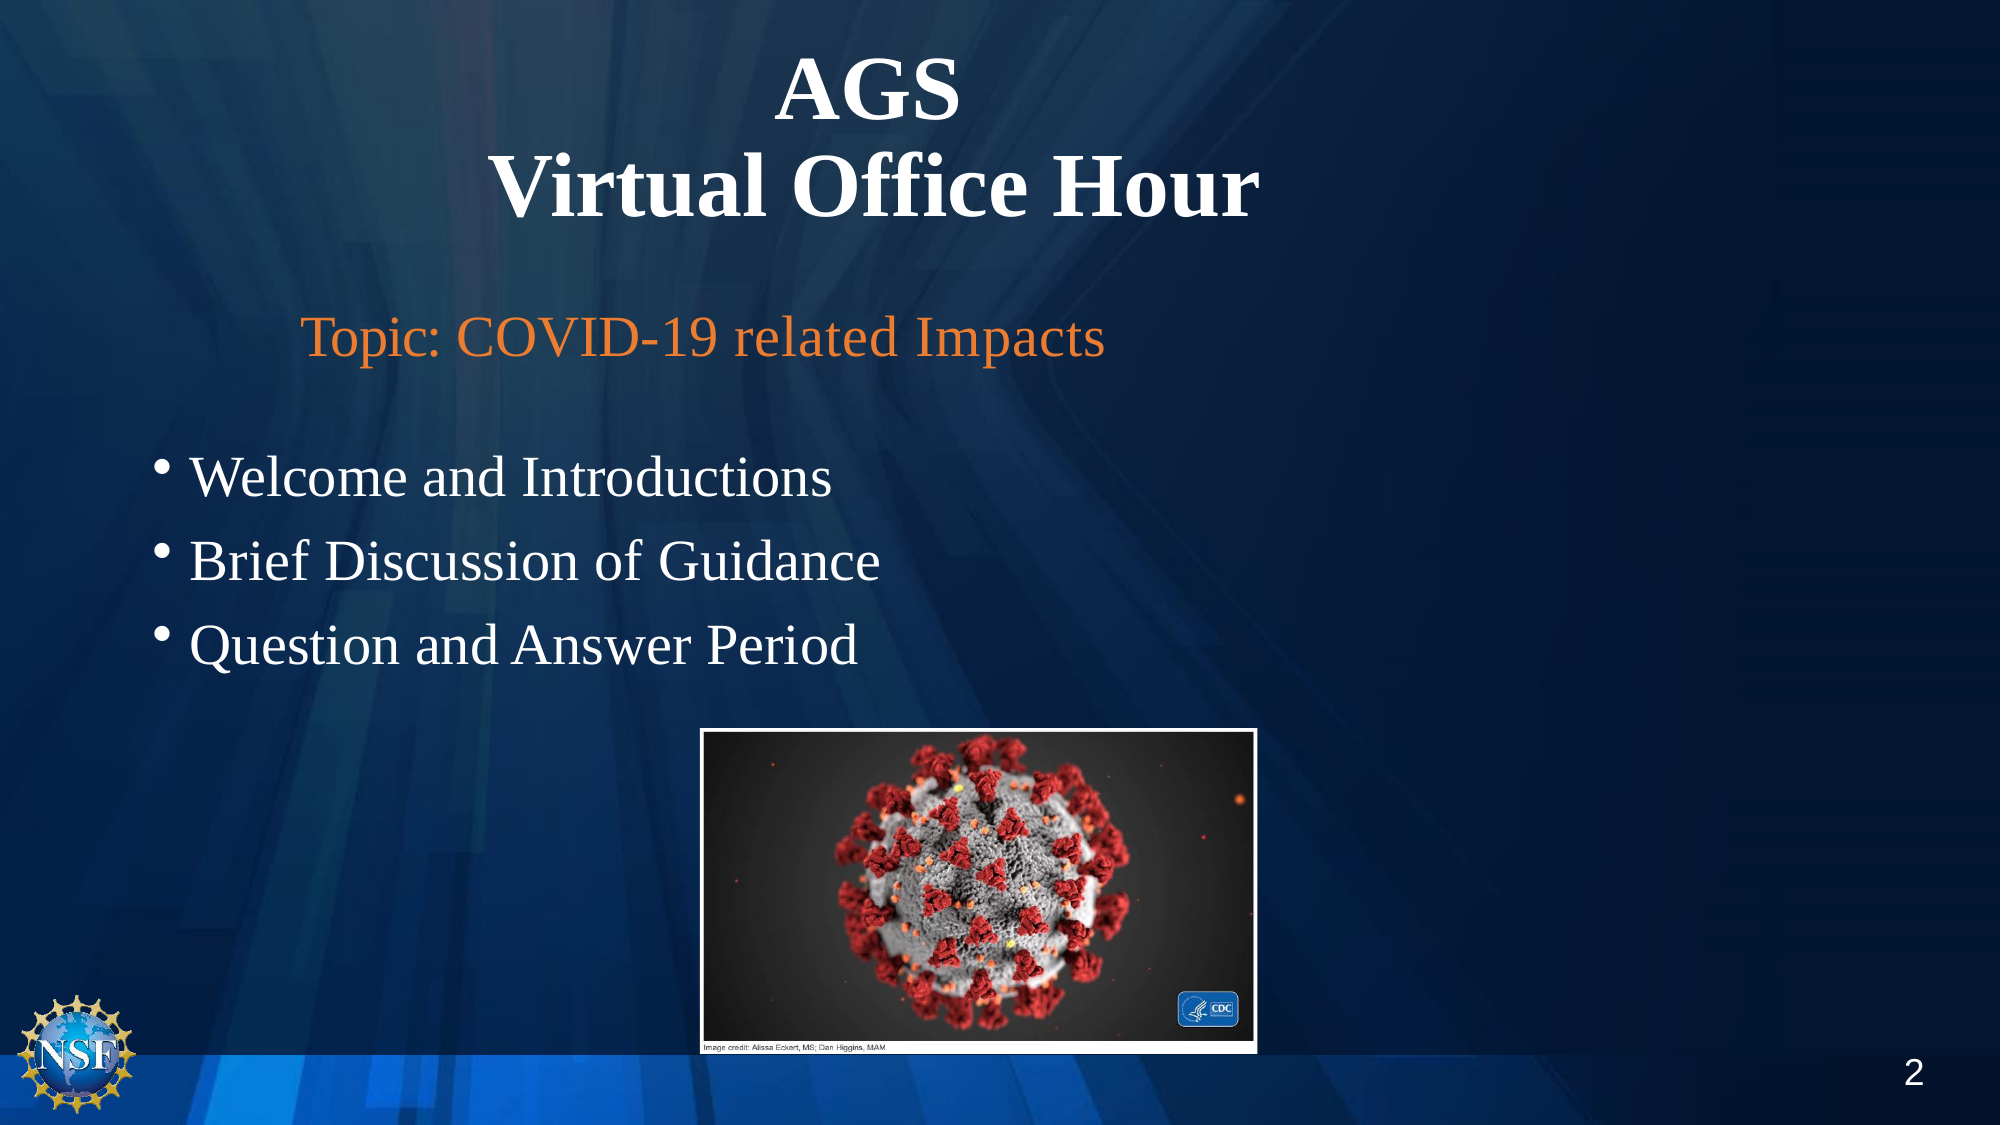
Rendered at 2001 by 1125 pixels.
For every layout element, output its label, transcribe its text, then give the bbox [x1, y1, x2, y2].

picture [0, 0, 2000, 1125]
text_box [699, 728, 1258, 1054]
title AGS Virtual Office Hour [393, 24, 1607, 235]
text_box Topic: COVID-19 related Impacts Welcome and Introductions Brief Discussion of Guidance Question and Answer Period [150, 296, 1702, 676]
slide_number 2 [1897, 1055, 1956, 1125]
